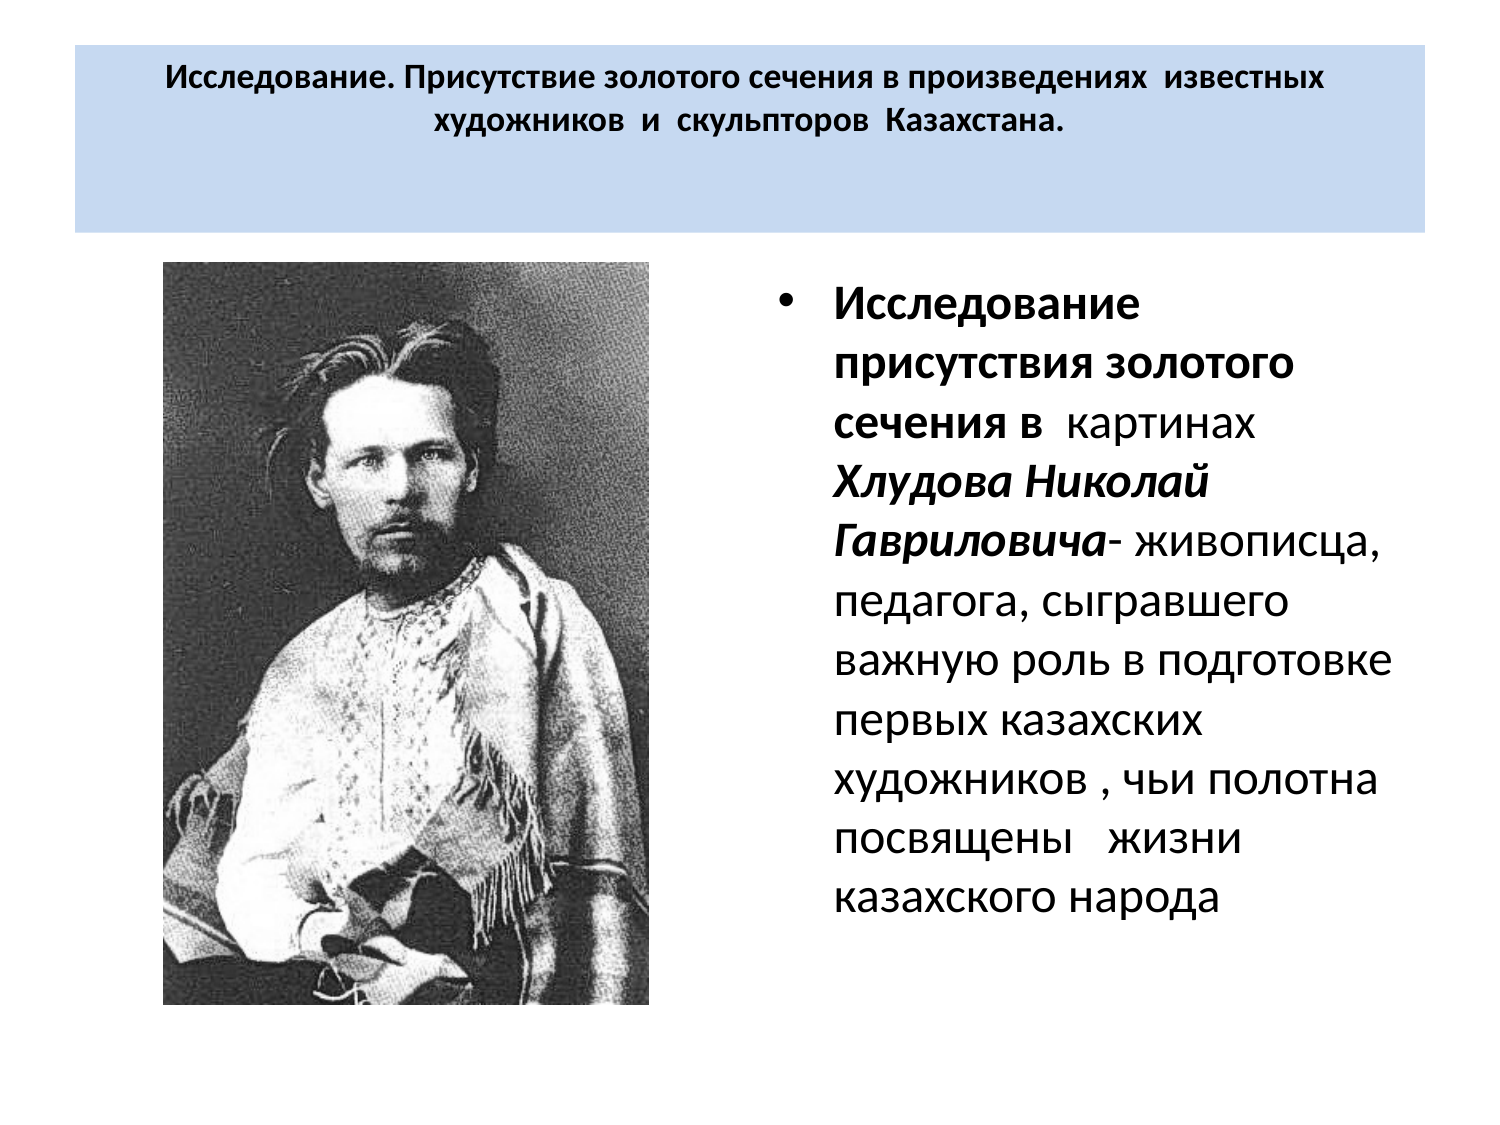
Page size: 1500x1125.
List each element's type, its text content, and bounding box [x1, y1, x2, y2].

title Исследование. Присутствие золотого сечения в произведениях известных художников и скульпторов Казахстана. [75, 45, 1425, 233]
list Исследование присутствия золотого сечения в картинах Хлудова Николай Гавриловича- живописца, педагога, сыгравшего важную роль в подготовке первых казахских художников , чьи полотна посвящены жизни казахского народа [762, 262, 1425, 1005]
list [163, 262, 650, 1006]
